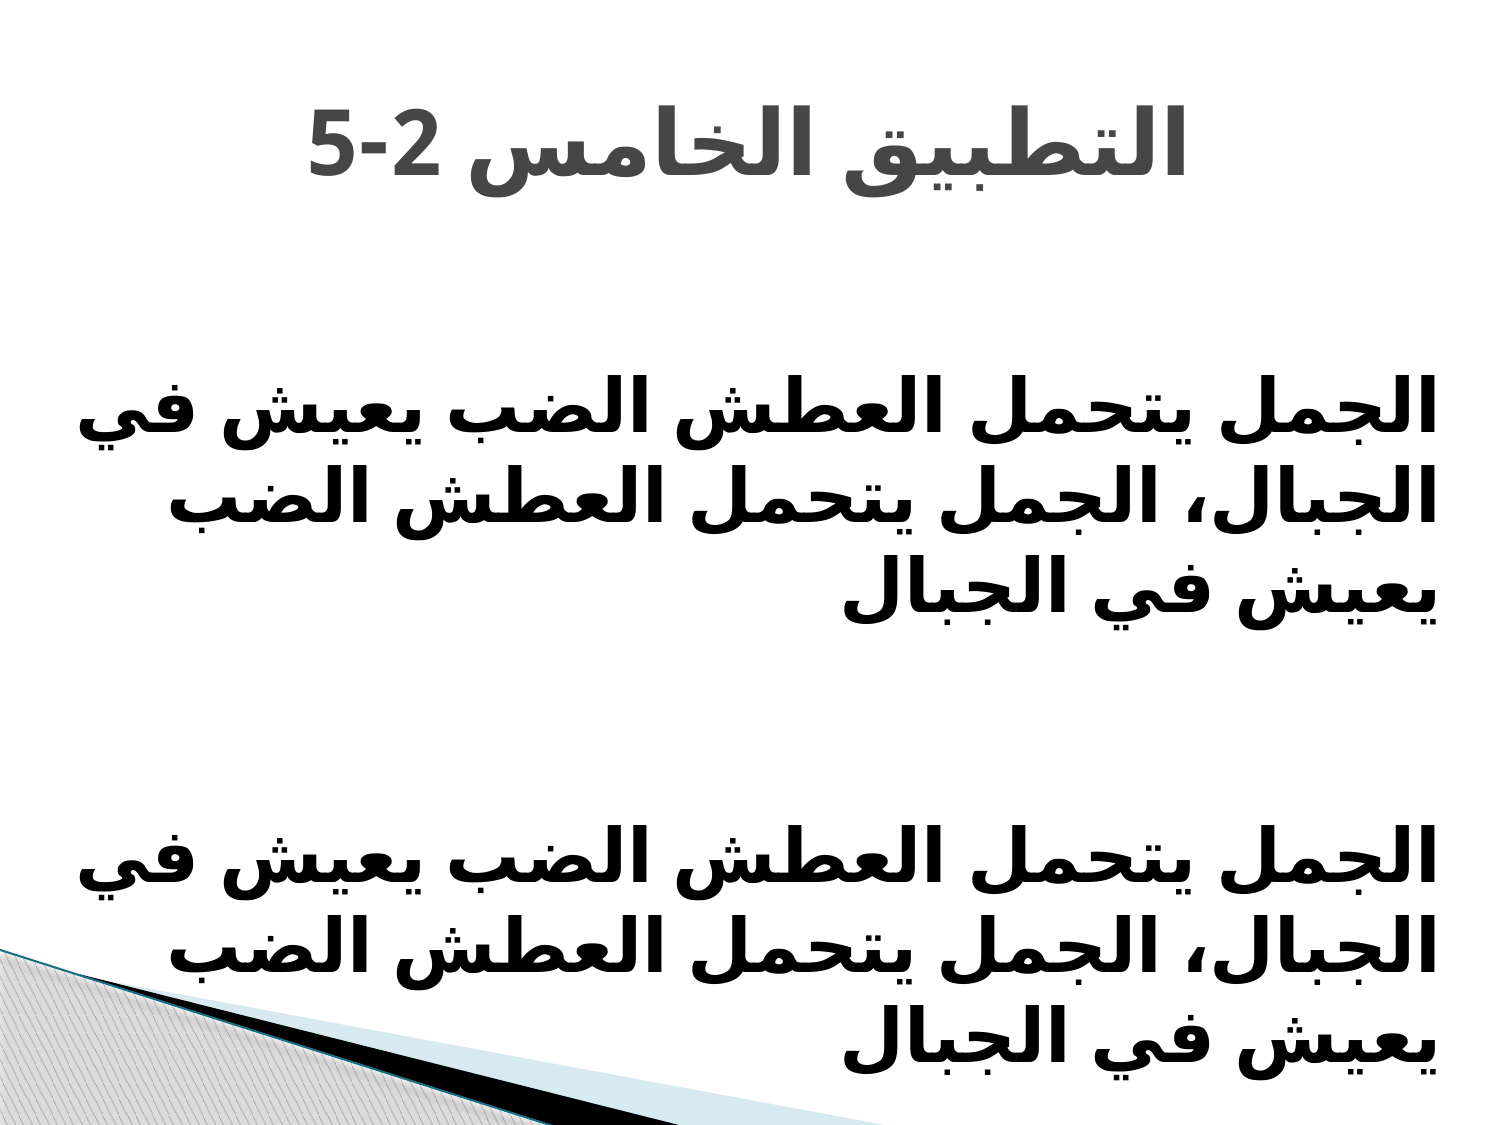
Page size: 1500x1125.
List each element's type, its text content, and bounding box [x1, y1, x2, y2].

title التطبيق الخامس 2-5 [75, 45, 1425, 233]
list الجمل يتحمل العطش الضب يعيش في الجبال، الجمل يتحمل العطش الضب يعيش في الجبال الجمل يتحمل العطش الضب يعيش في الجبال، الجمل يتحمل العطش الضب يعيش في الجبال [22, 349, 1471, 1094]
